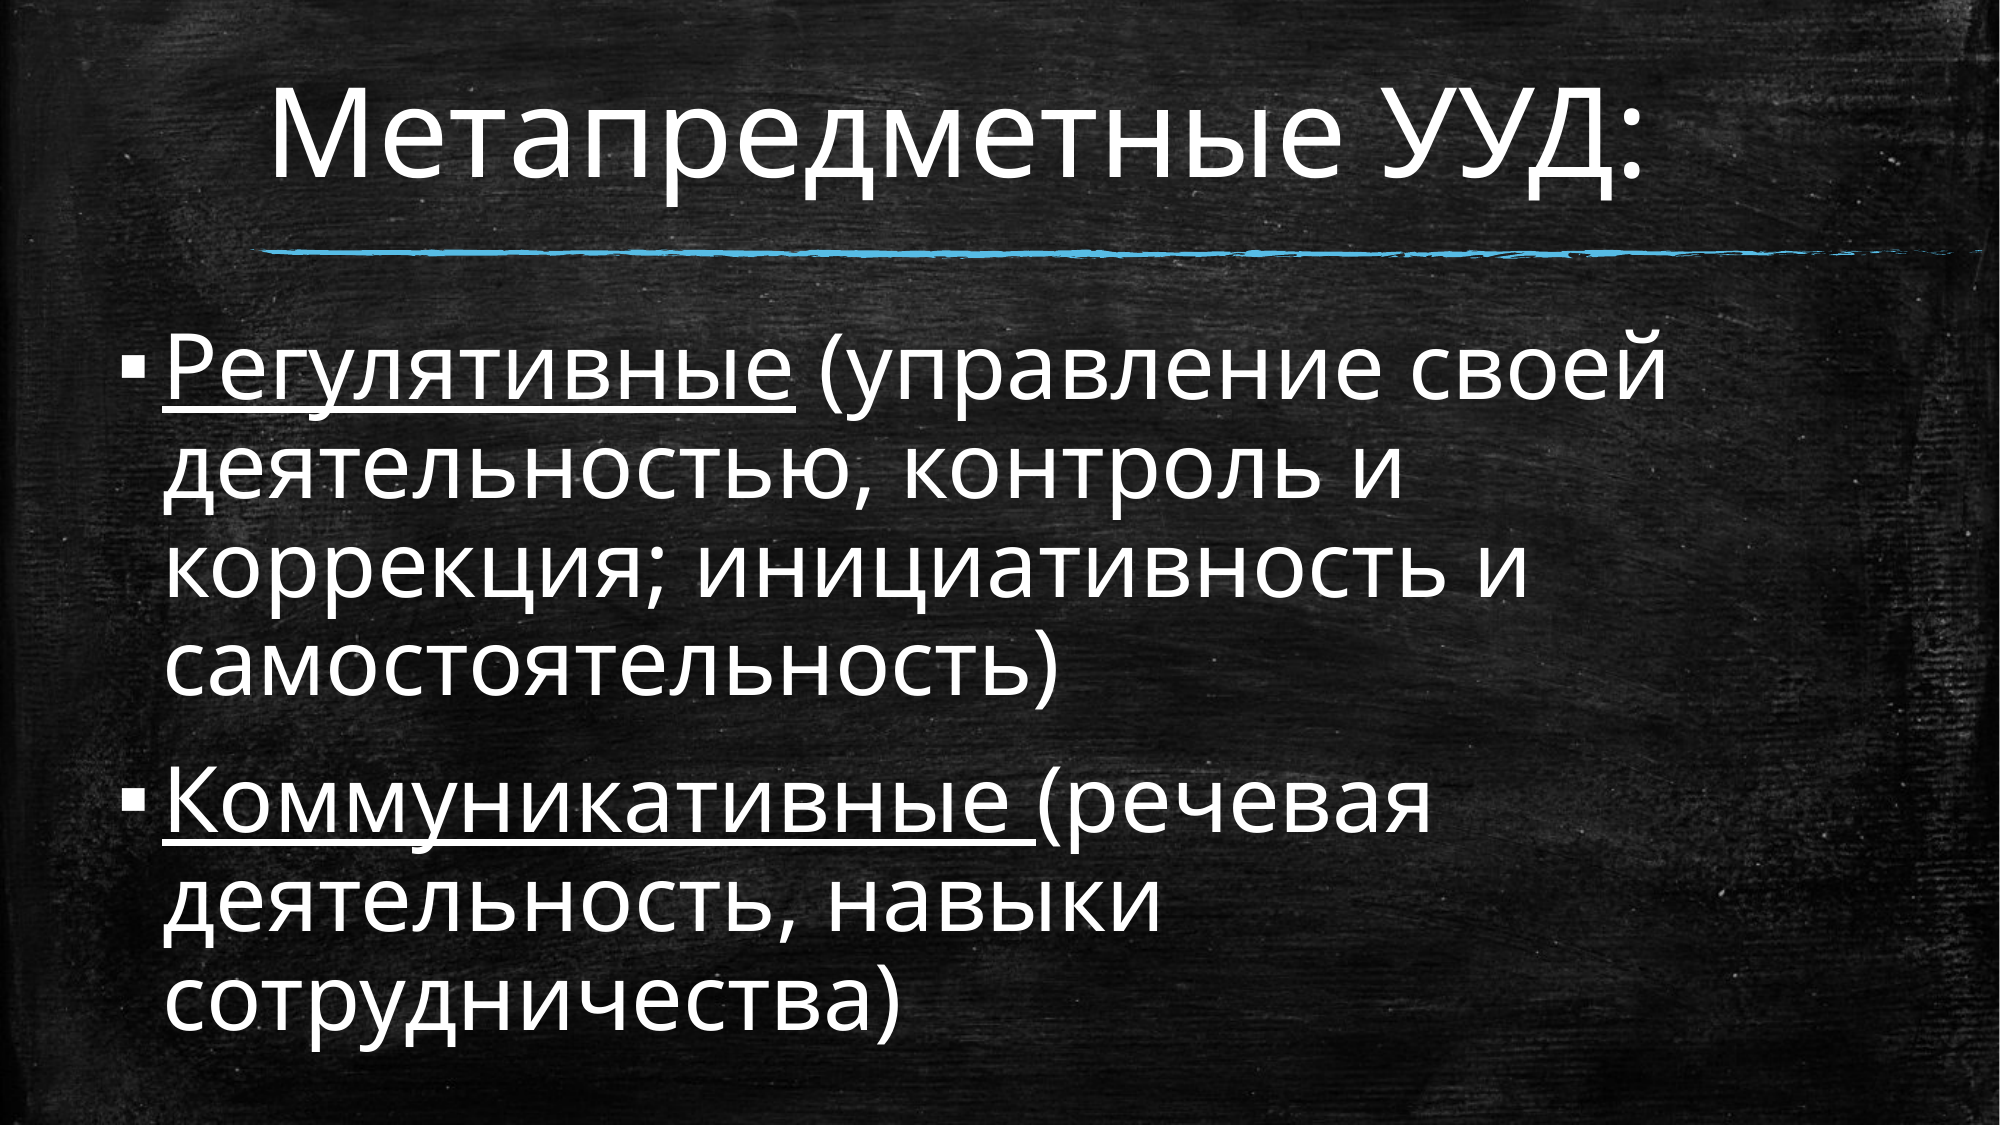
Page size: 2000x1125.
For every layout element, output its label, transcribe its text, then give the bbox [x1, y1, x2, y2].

title Метапредметные УУД: [249, 45, 1750, 213]
list Регулятивные (управление своей деятельностью, контроль и коррекция; инициативность и самостоятельность) Коммуникативные (речевая деятельность, навыки сотрудничества) [101, 312, 1750, 1094]
